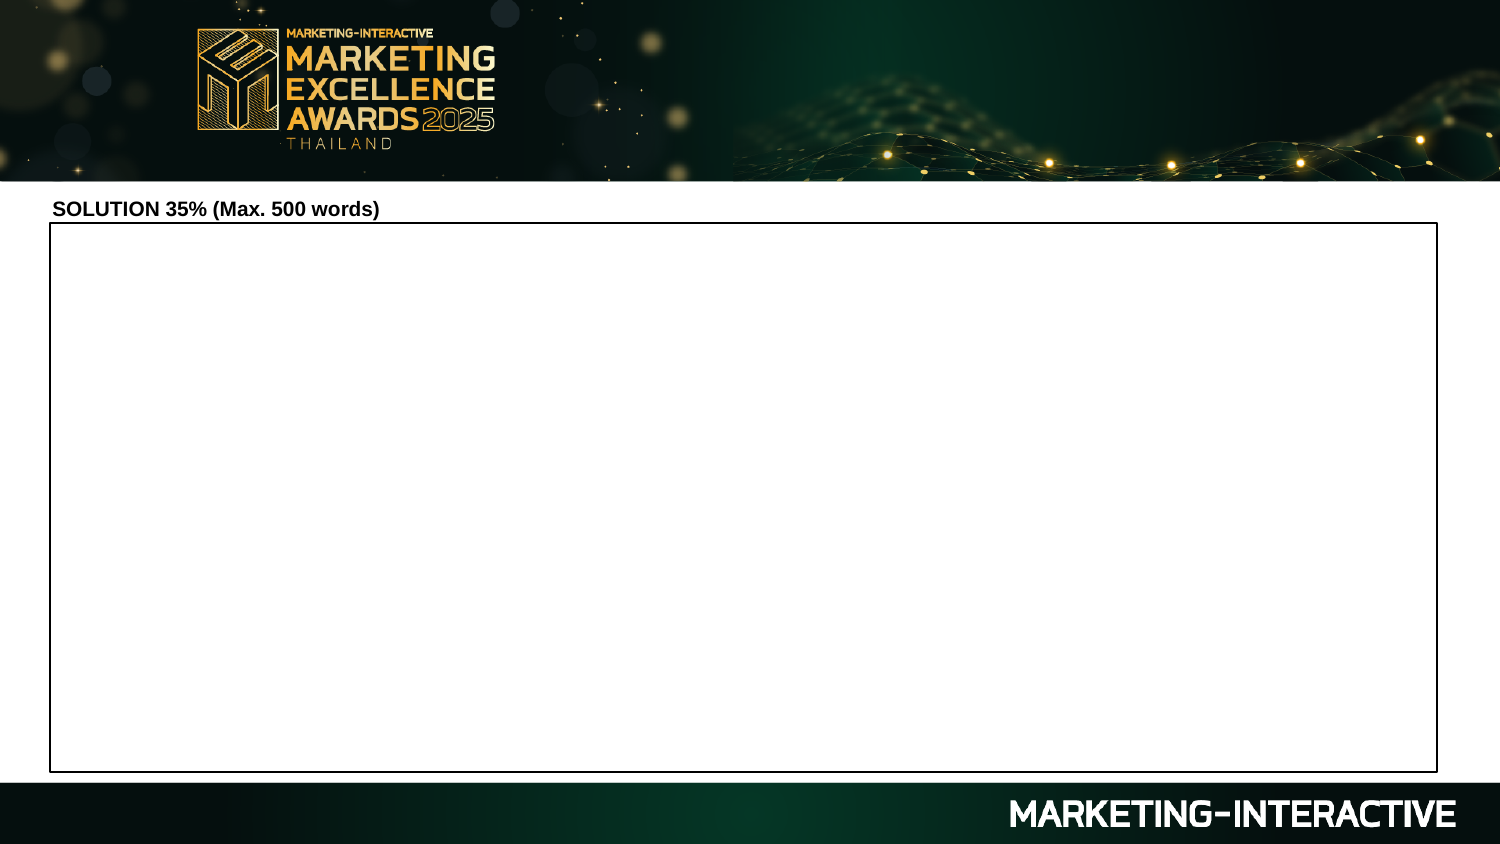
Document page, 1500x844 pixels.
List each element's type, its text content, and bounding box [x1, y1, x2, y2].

picture [0, 0, 1500, 844]
text_box [48, 221, 1440, 774]
text_box SOLUTION 35% (Max. 500 words) [37, 184, 1450, 228]
